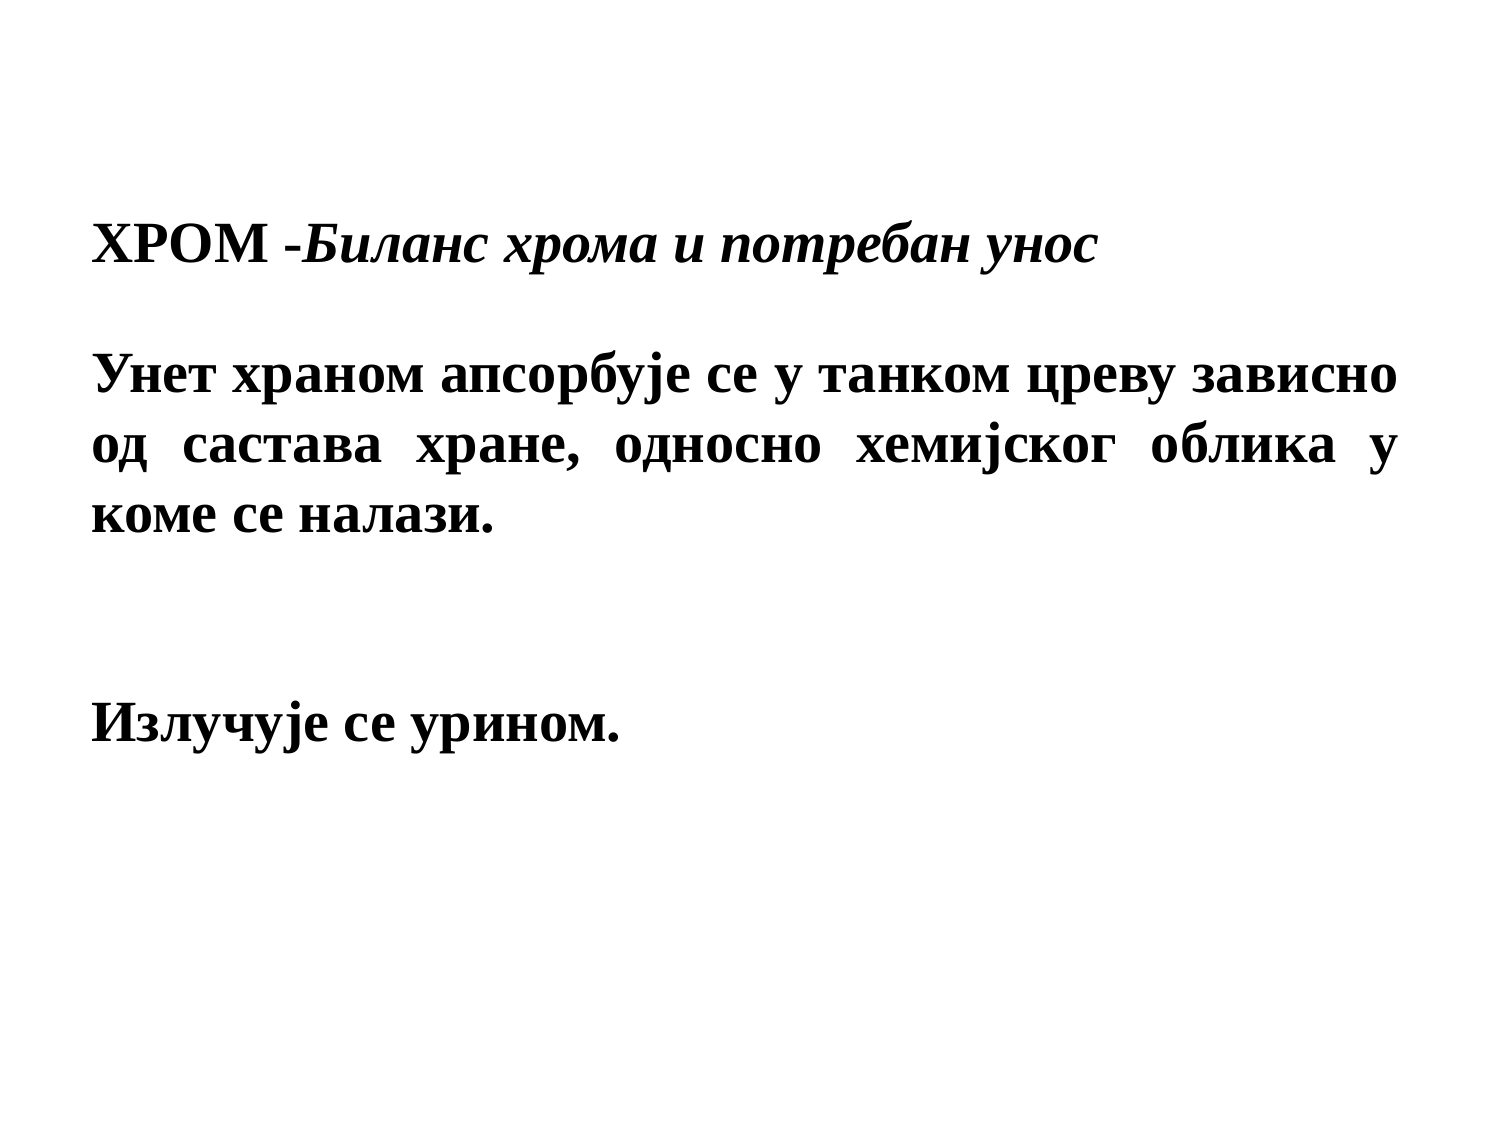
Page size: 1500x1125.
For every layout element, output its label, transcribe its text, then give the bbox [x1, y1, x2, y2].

text_box ХРОМ -Биланс хрома и потребан унос Унет храном апсорбује се у танком цреву зависно од састава хране, односно хемијског облика у коме се налази. Излучује се урином. [76, 196, 1415, 761]
